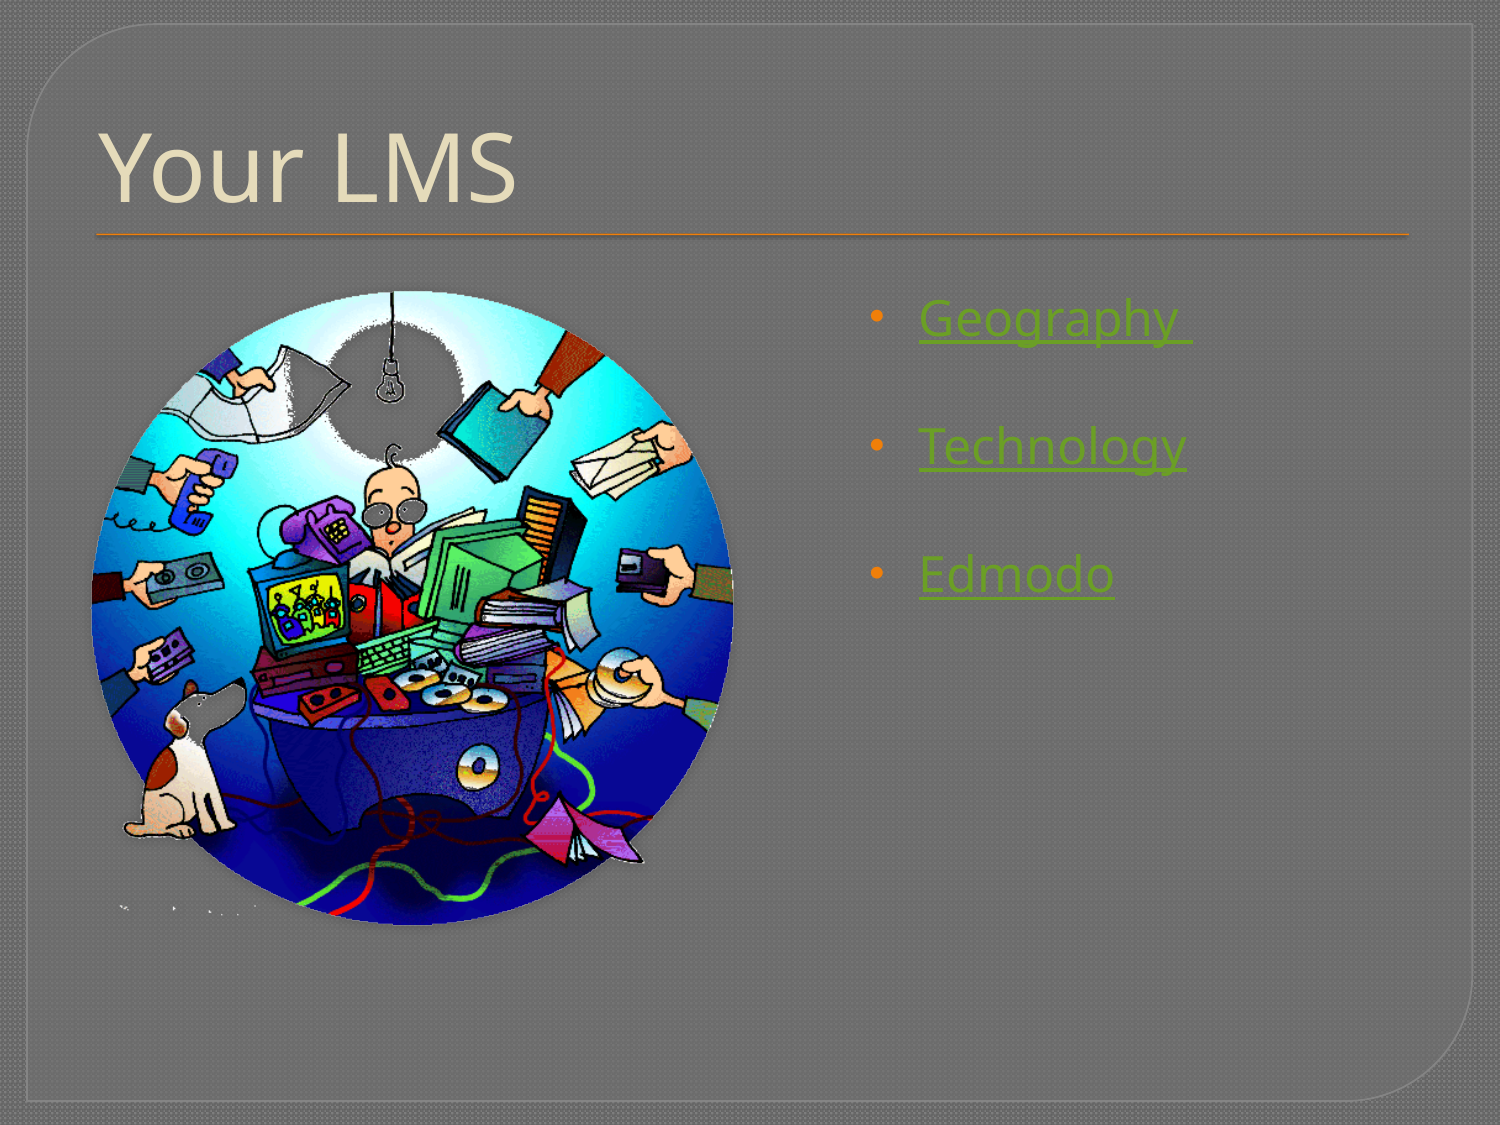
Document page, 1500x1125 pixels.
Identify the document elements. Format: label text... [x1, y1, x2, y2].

title Your LMS [75, 41, 1425, 230]
list Geography Technology Edmodo [856, 278, 1438, 837]
picture [41, 290, 774, 929]
